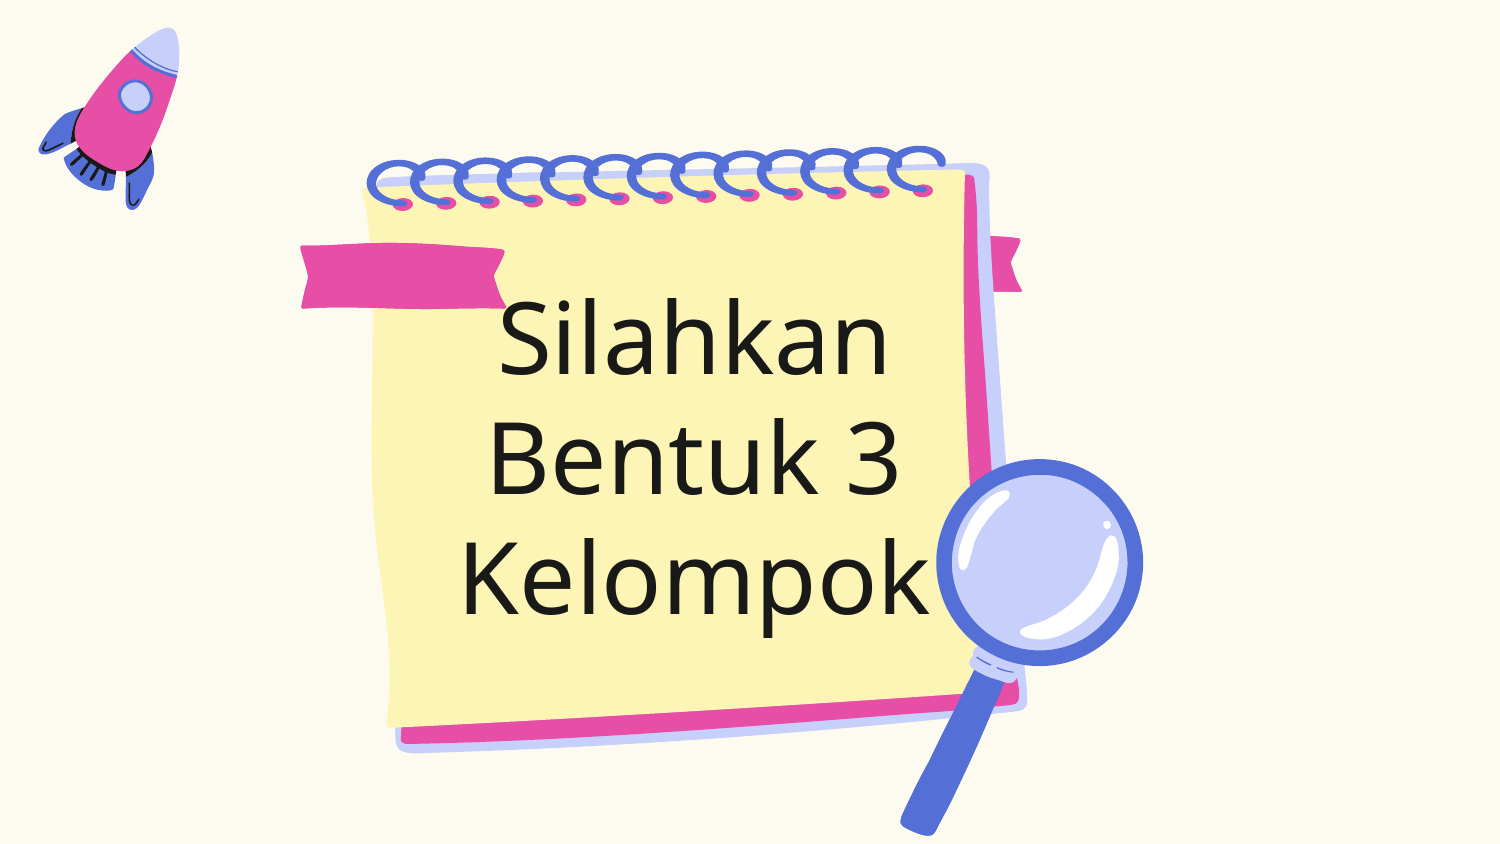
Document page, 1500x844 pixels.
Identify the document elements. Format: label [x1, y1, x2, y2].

text_box [300, 242, 507, 310]
text_box [900, 458, 1144, 836]
text_box [73, 18, 190, 198]
text_box [351, 139, 1037, 751]
